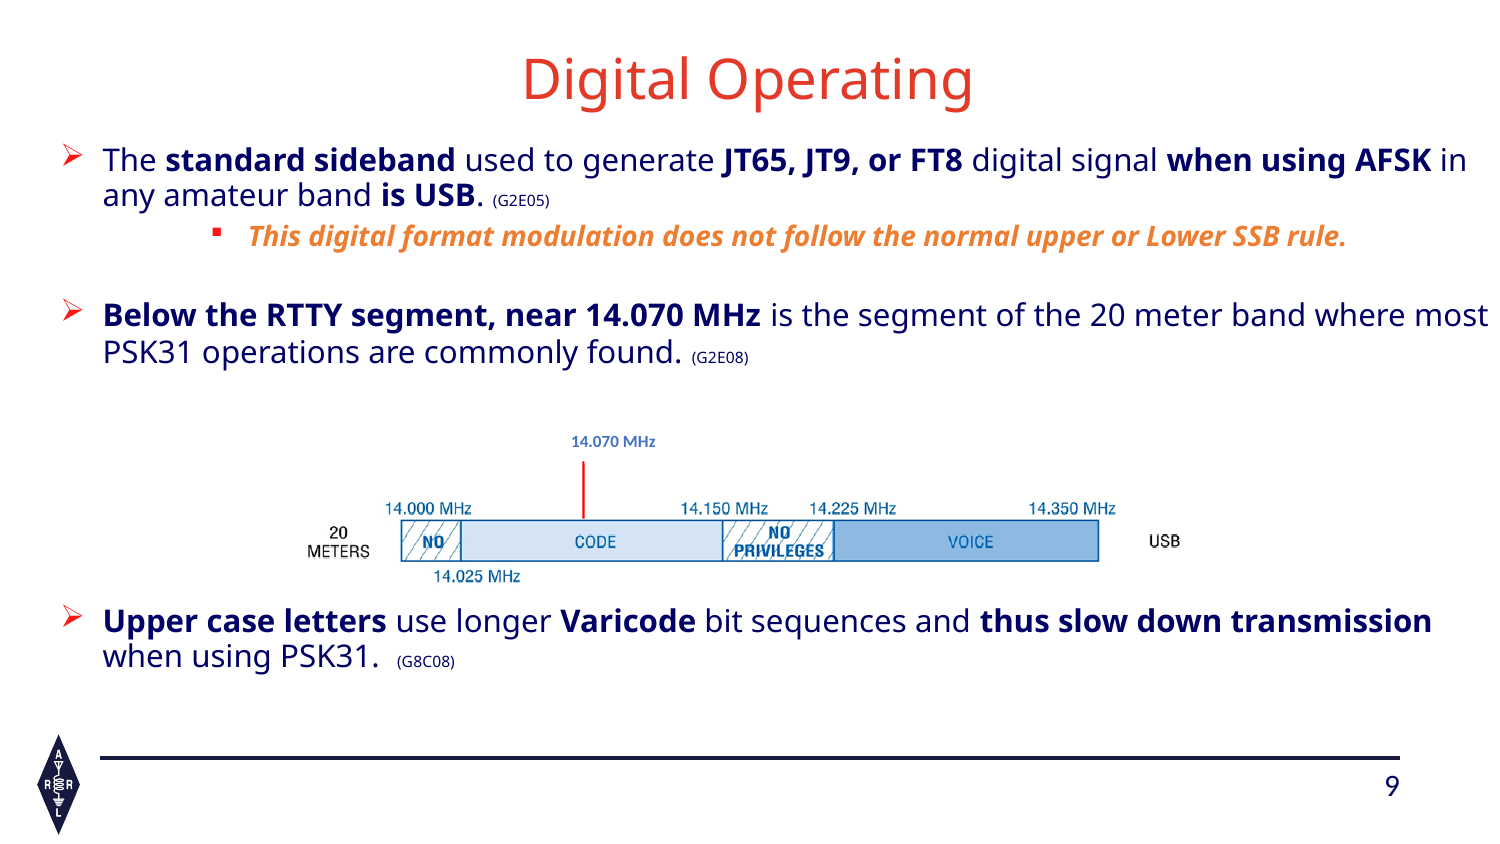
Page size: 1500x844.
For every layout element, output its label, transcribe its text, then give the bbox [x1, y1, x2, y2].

slide_number 9 [1302, 761, 1400, 807]
picture [37, 734, 80, 835]
list [115, 715, 1485, 827]
title Digital Operating [101, 44, 1395, 138]
picture [275, 479, 1225, 604]
text_box The standard sideband used to generate JT65, JT9, or FT8 digital signal when using AFSK in any amateur band is USB. (G2E05) This digital format modulation does not follow the normal upper or Lower SSB rule. Below the RTTY segment, near 14.070 MHz is the segment of the 20 meter band where most PSK31 operations are commonly found. (G2E08) Upper case letters use longer Varicode bit sequences and thus slow down transmission when using PSK31. (G8C08) [49, 138, 1500, 715]
text_box 14.070 MHz [556, 423, 684, 459]
